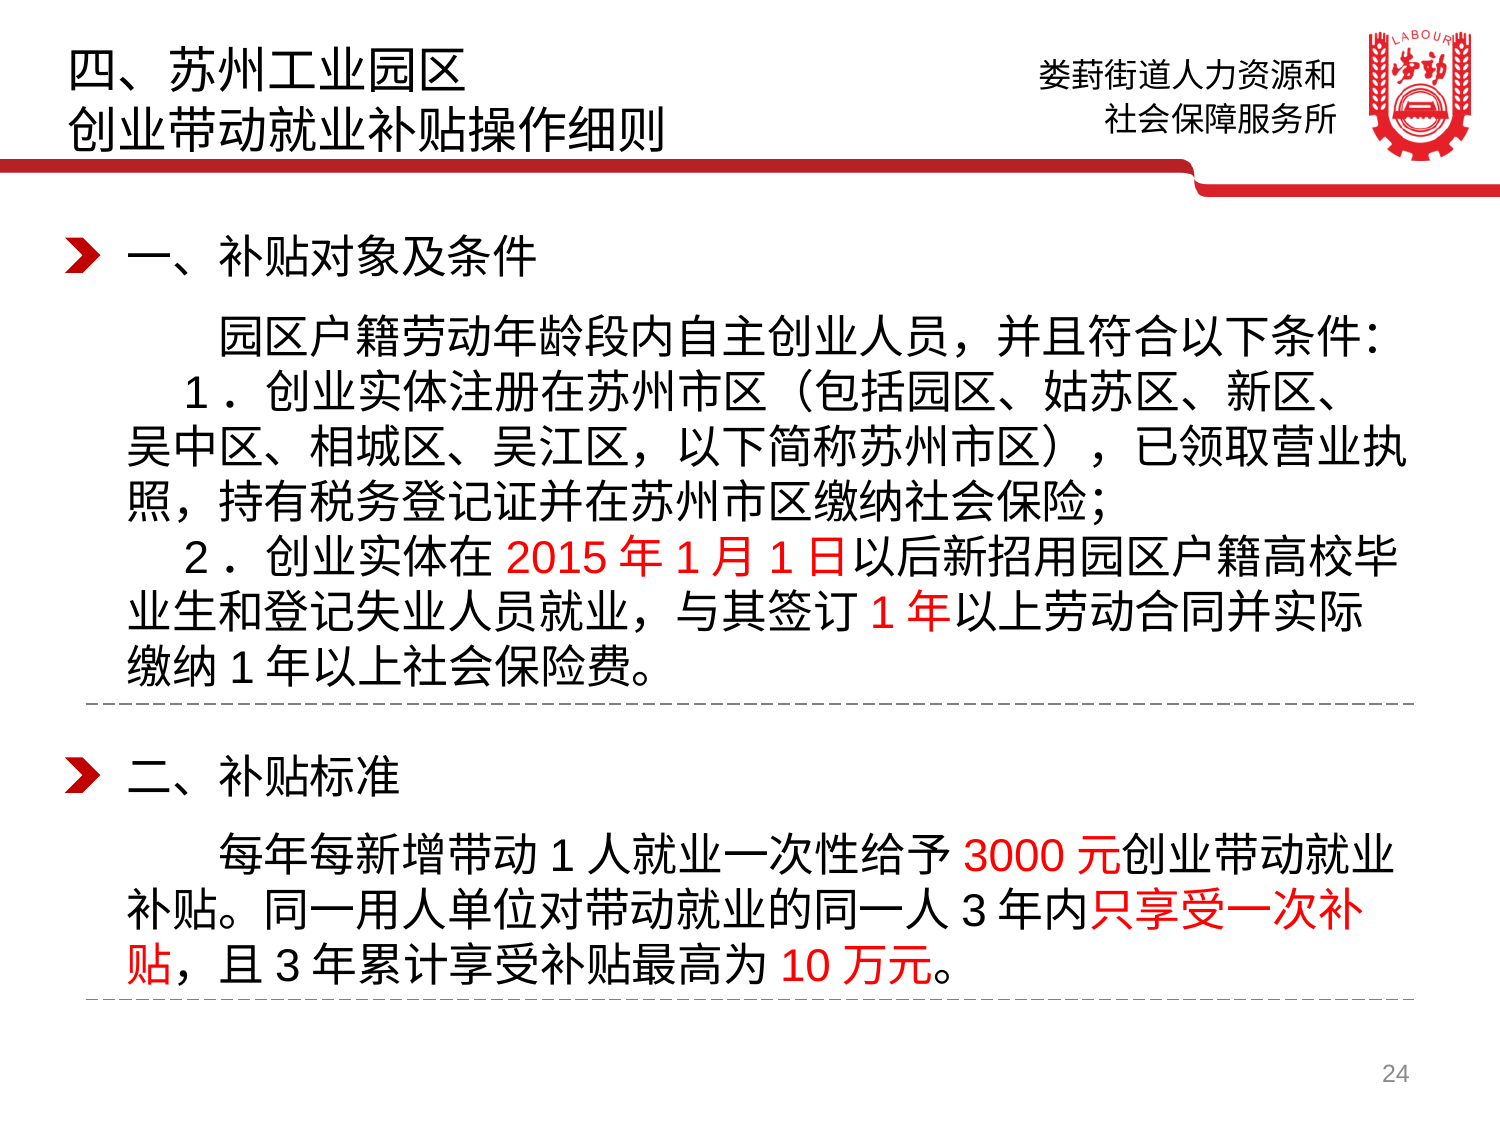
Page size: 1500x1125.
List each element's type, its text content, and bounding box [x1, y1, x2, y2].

picture [0, 30, 1500, 197]
text_box 每年每新增带动1人就业一次性给予3000元创业带动就业补贴。同一用人单位对带动就业的同一人3年内只享受一次补贴，且3年累计享受补贴最高为10万元。 [112, 817, 1424, 998]
text_box 园区户籍劳动年龄段内自主创业人员，并且符合以下条件： 1．创业实体注册在苏州市区（包括园区、姑苏区、新区、吴中区、相城区、吴江区，以下简称苏州市区），已领取营业执照，持有税务登记证并在苏州市区缴纳社会保险； 2．创业实体在2015年1月1日以后新招用园区户籍高校毕业生和登记失业人员就业，与其签订1年以上劳动合同并实际缴纳1年以上社会保险费。 [112, 300, 1424, 700]
text_box [62, 235, 103, 276]
text_box [62, 755, 103, 795]
text_box 一、补贴对象及条件 [112, 219, 768, 290]
text_box 二、补贴标准 [112, 739, 768, 810]
text_box 四、苏州工业园区 创业带动就业补贴操作细则 [53, 30, 1022, 166]
slide_number 24 [1074, 1042, 1425, 1103]
